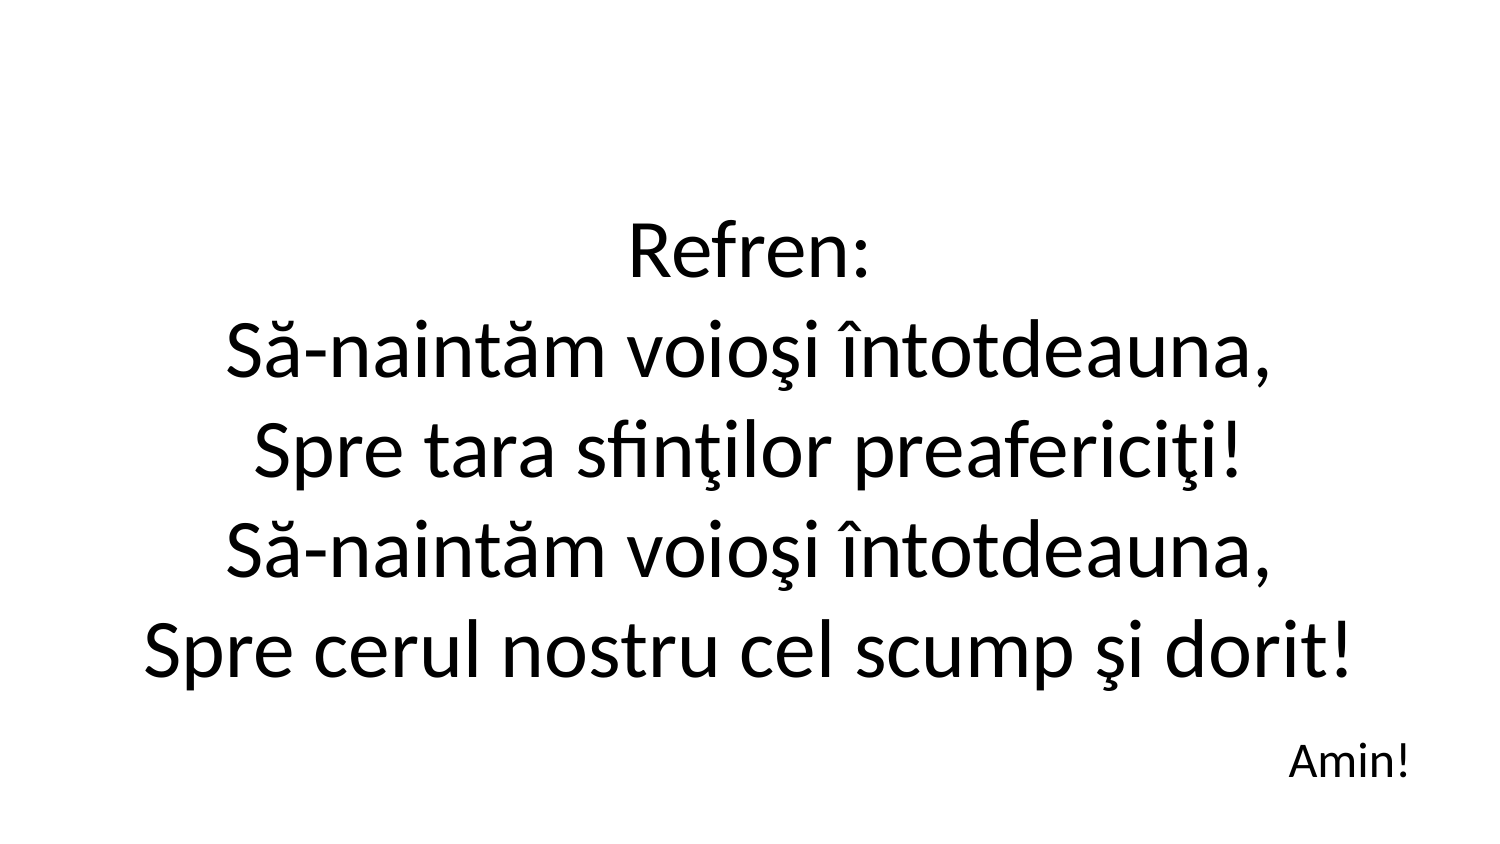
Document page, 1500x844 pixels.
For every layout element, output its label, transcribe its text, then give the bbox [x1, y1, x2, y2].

text_box Amin! [1273, 674, 1427, 795]
text_box Refren: Să-naintăm voioşi întotdeauna, Spre tara sfinţilor preafericiţi! Să-naintăm voioşi întotdeauna, Spre cerul nostru cel scump şi dorit! [128, 142, 1371, 702]
